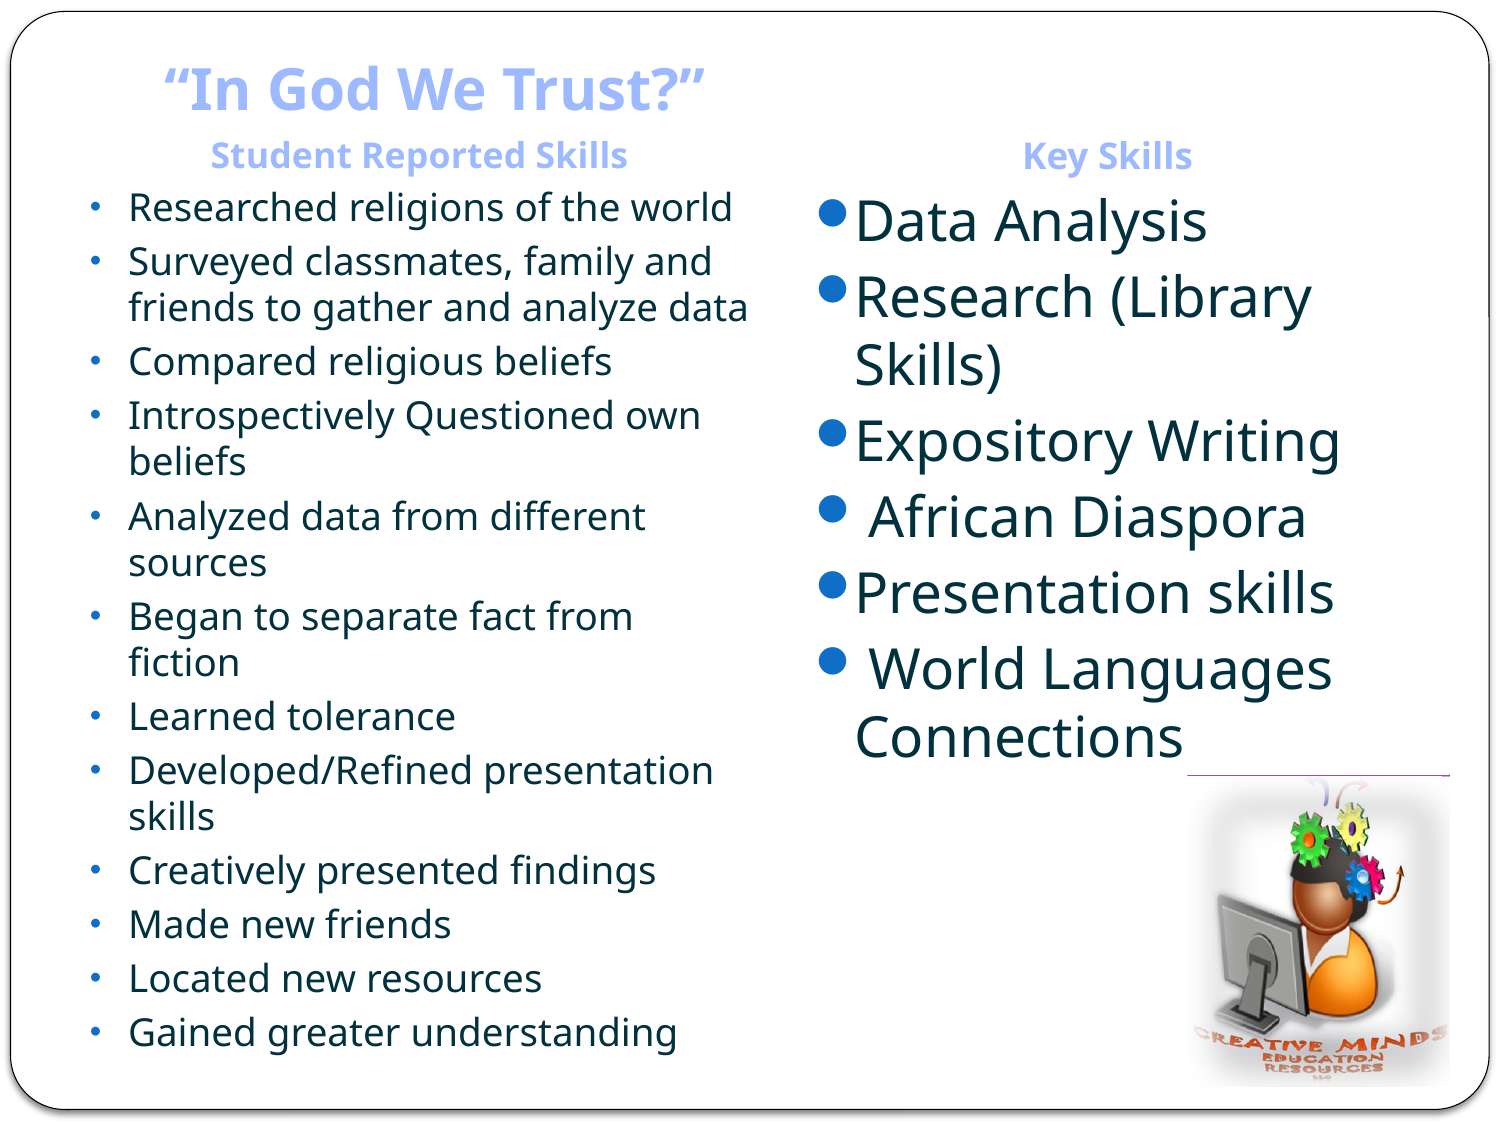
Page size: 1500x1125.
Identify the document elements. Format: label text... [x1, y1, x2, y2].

list Key Skills Data Analysis Research (Library Skills) Expository Writing African Diaspora Presentation skills World Languages Connections [800, 125, 1415, 788]
title “In God We Trust?” [150, 45, 1425, 138]
picture [1187, 774, 1451, 1087]
list Student Reported Skills Researched religions of the world Surveyed classmates, family and friends to gather and analyze data Compared religious beliefs Introspectively Questioned own beliefs Analyzed data from different sources Began to separate fact from fiction Learned tolerance Developed/Refined presentation skills Creatively presented findings Made new friends Located new resources Gained greater understanding [75, 125, 765, 1100]
